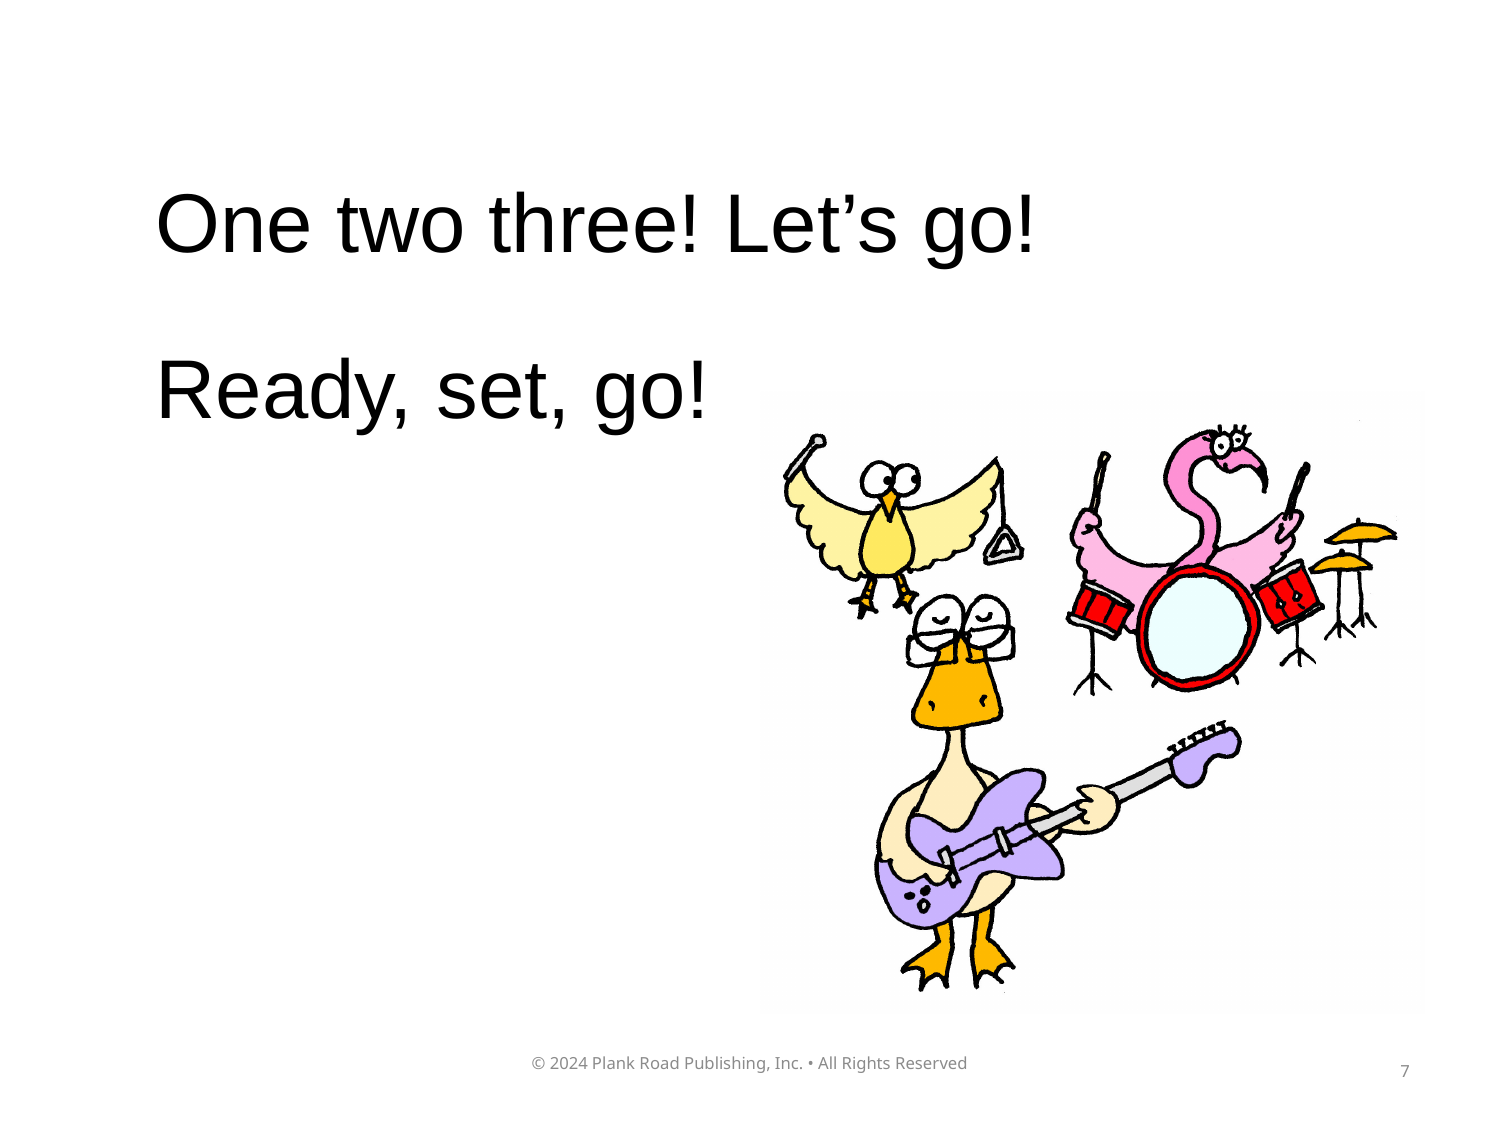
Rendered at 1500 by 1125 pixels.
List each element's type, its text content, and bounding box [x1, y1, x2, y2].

slide_number 7 [1074, 1042, 1425, 1103]
picture [760, 390, 1426, 1014]
list One two three! Let’s go! Ready, set, go! [141, 111, 1425, 1014]
